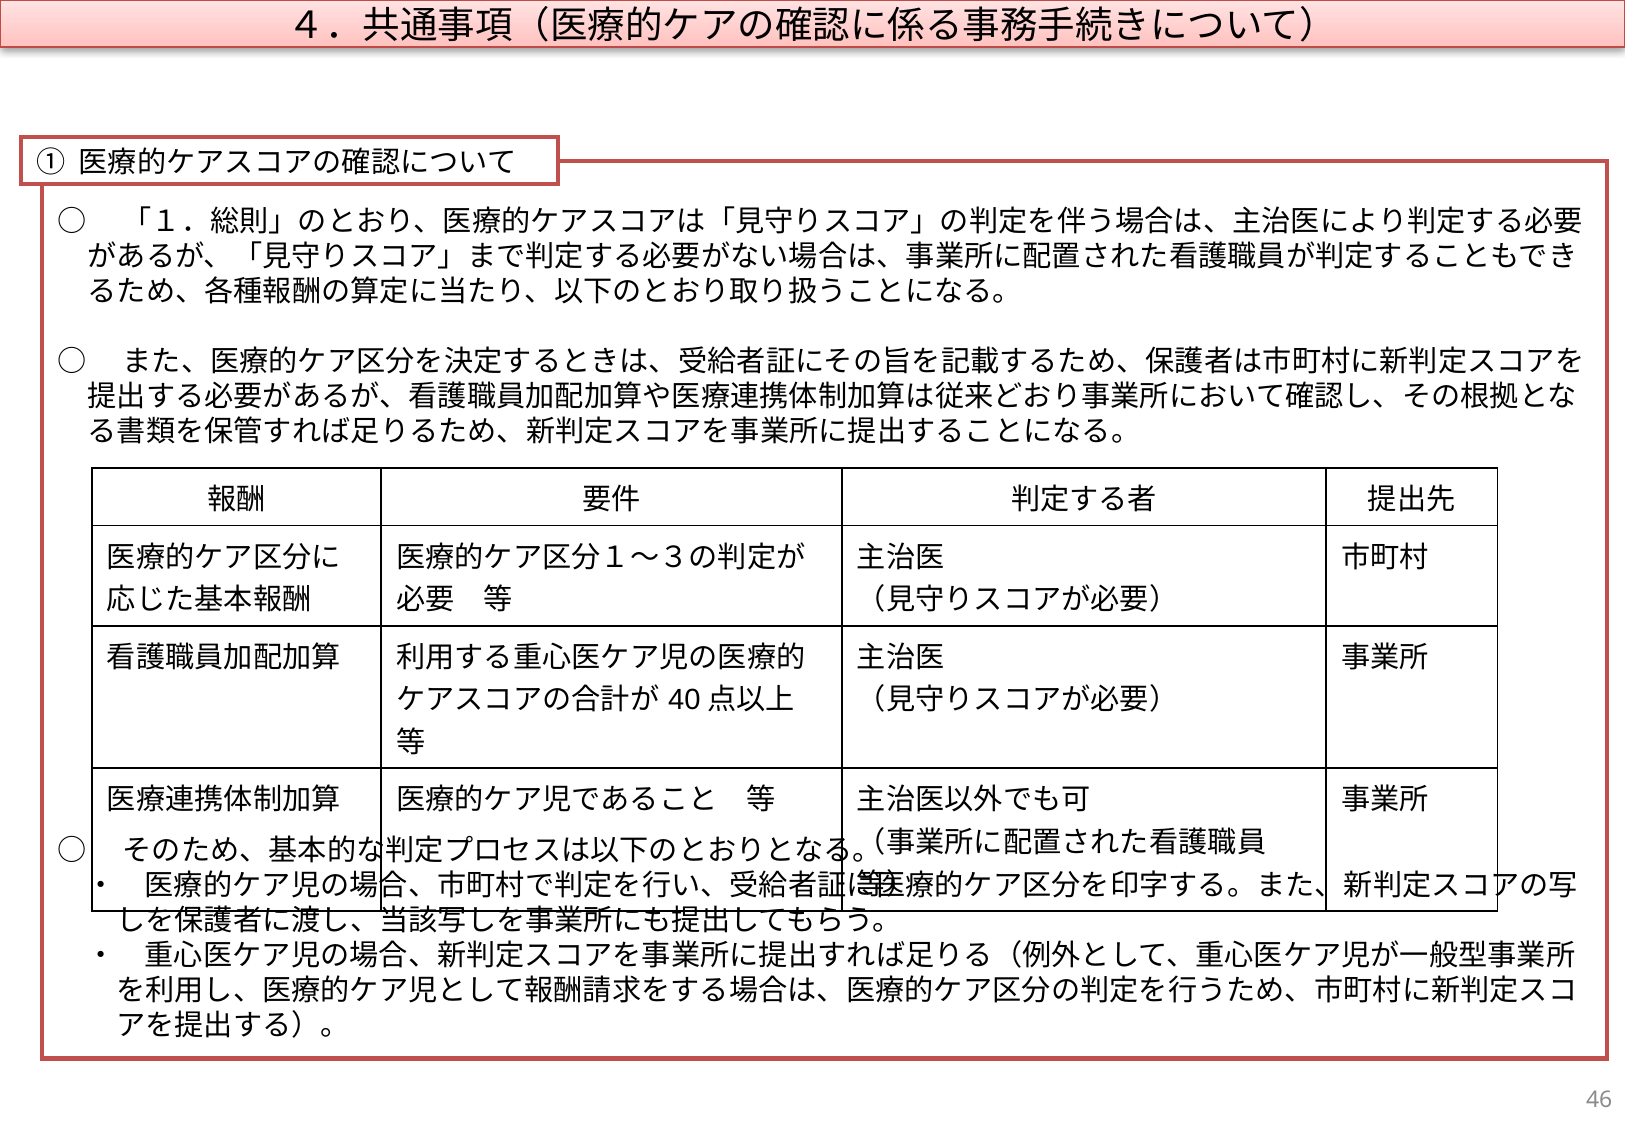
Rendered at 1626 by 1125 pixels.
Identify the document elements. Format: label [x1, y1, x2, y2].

table_header [843, 469, 1325, 525]
slide_number [1248, 1070, 1625, 1125]
table_cell [93, 526, 380, 625]
table_header [382, 469, 841, 525]
table_cell [843, 526, 1325, 625]
table_cell [382, 526, 841, 625]
table_cell [382, 769, 841, 910]
table_cell [843, 769, 1325, 910]
table_header [1327, 469, 1497, 525]
table_cell [1327, 526, 1497, 625]
table_cell [1327, 769, 1497, 910]
table_cell [382, 627, 841, 767]
table_cell [1327, 627, 1497, 767]
text_box [21, 137, 1608, 1059]
table_cell [843, 627, 1325, 767]
table_cell [93, 769, 380, 910]
text_box [0, 0, 1625, 48]
table_cell [93, 627, 380, 767]
table_header [93, 469, 380, 525]
